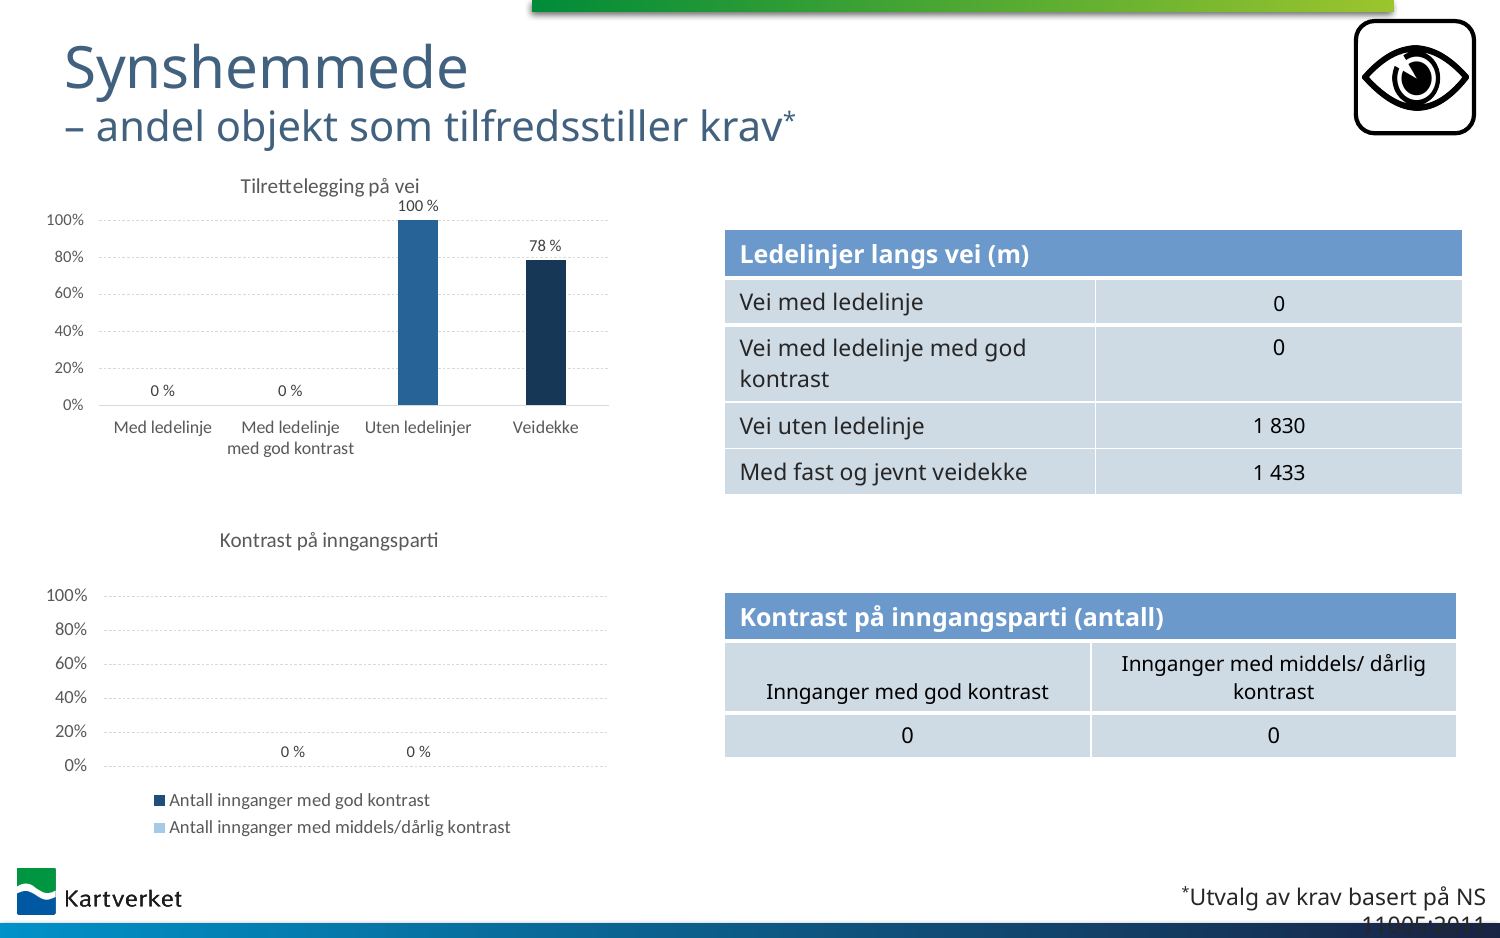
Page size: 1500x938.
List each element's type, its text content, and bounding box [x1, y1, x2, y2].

table_cell 0 [1092, 715, 1456, 757]
picture [41, 520, 618, 846]
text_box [1355, 20, 1475, 134]
table_header Kontrast på inngangsparti (antall) [725, 593, 1456, 639]
text_box Synshemmede – andel objekt som tilfredsstiller krav* [49, 24, 1431, 158]
table_cell Med fast og jevnt veidekke [725, 449, 1095, 494]
table_cell 1 830 [1096, 403, 1462, 448]
table_cell Vei med ledelinje med god kontrast [725, 327, 1095, 401]
table_cell Innganger med middels/ dårlig kontrast [1092, 643, 1456, 711]
table_cell Vei uten ledelinje [725, 403, 1095, 448]
table_cell Vei med ledelinje [725, 280, 1095, 323]
table_cell 1 433 [1096, 449, 1462, 494]
text_box *Utvalg av krav basert på NS 11005:2011 [1068, 873, 1500, 938]
table_header Ledelinjer langs vei (m) [725, 230, 1462, 276]
table_cell 0 [1096, 327, 1462, 401]
picture [41, 166, 619, 492]
table_cell 0 [725, 715, 1090, 757]
table_cell Innganger med god kontrast [725, 643, 1090, 711]
table_cell 0 [1096, 280, 1462, 323]
